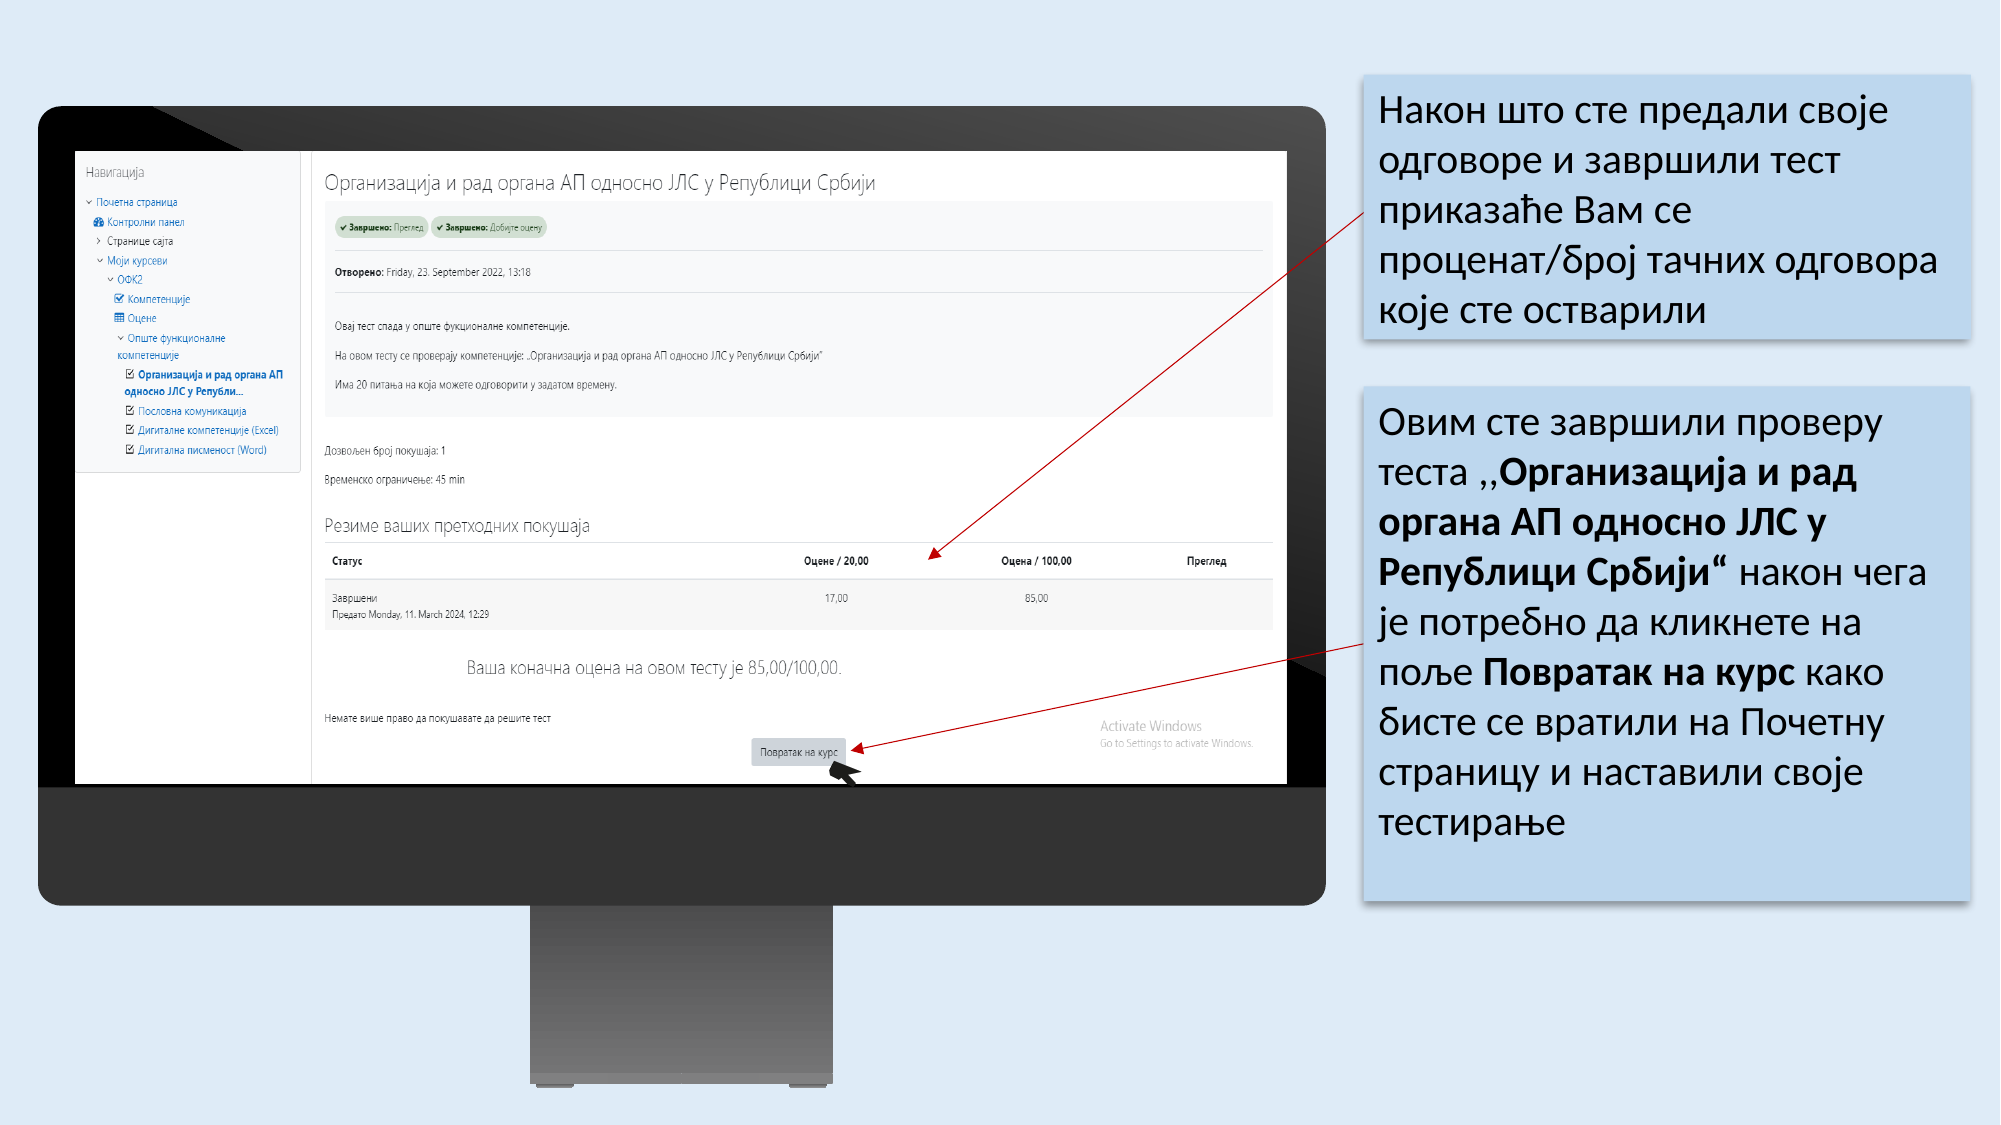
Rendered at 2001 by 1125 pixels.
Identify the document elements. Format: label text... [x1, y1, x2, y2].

text_box Овим сте завршили проверу теста ,,Организација и рад органа АП односно ЈЛС у Републици Србији“ након чега је потребно да кликнете на поље Повратак на курс како бисте се вратили на Почетну страницу и наставили своје тестирање [1363, 386, 1971, 902]
text_box Након што сте предали своје одговоре и завршили тест приказаће Вам се проценат/број тачних одговора које сте остварили [1363, 74, 1971, 340]
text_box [37, 106, 1326, 1088]
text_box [850, 646, 1364, 751]
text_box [928, 162, 1427, 560]
